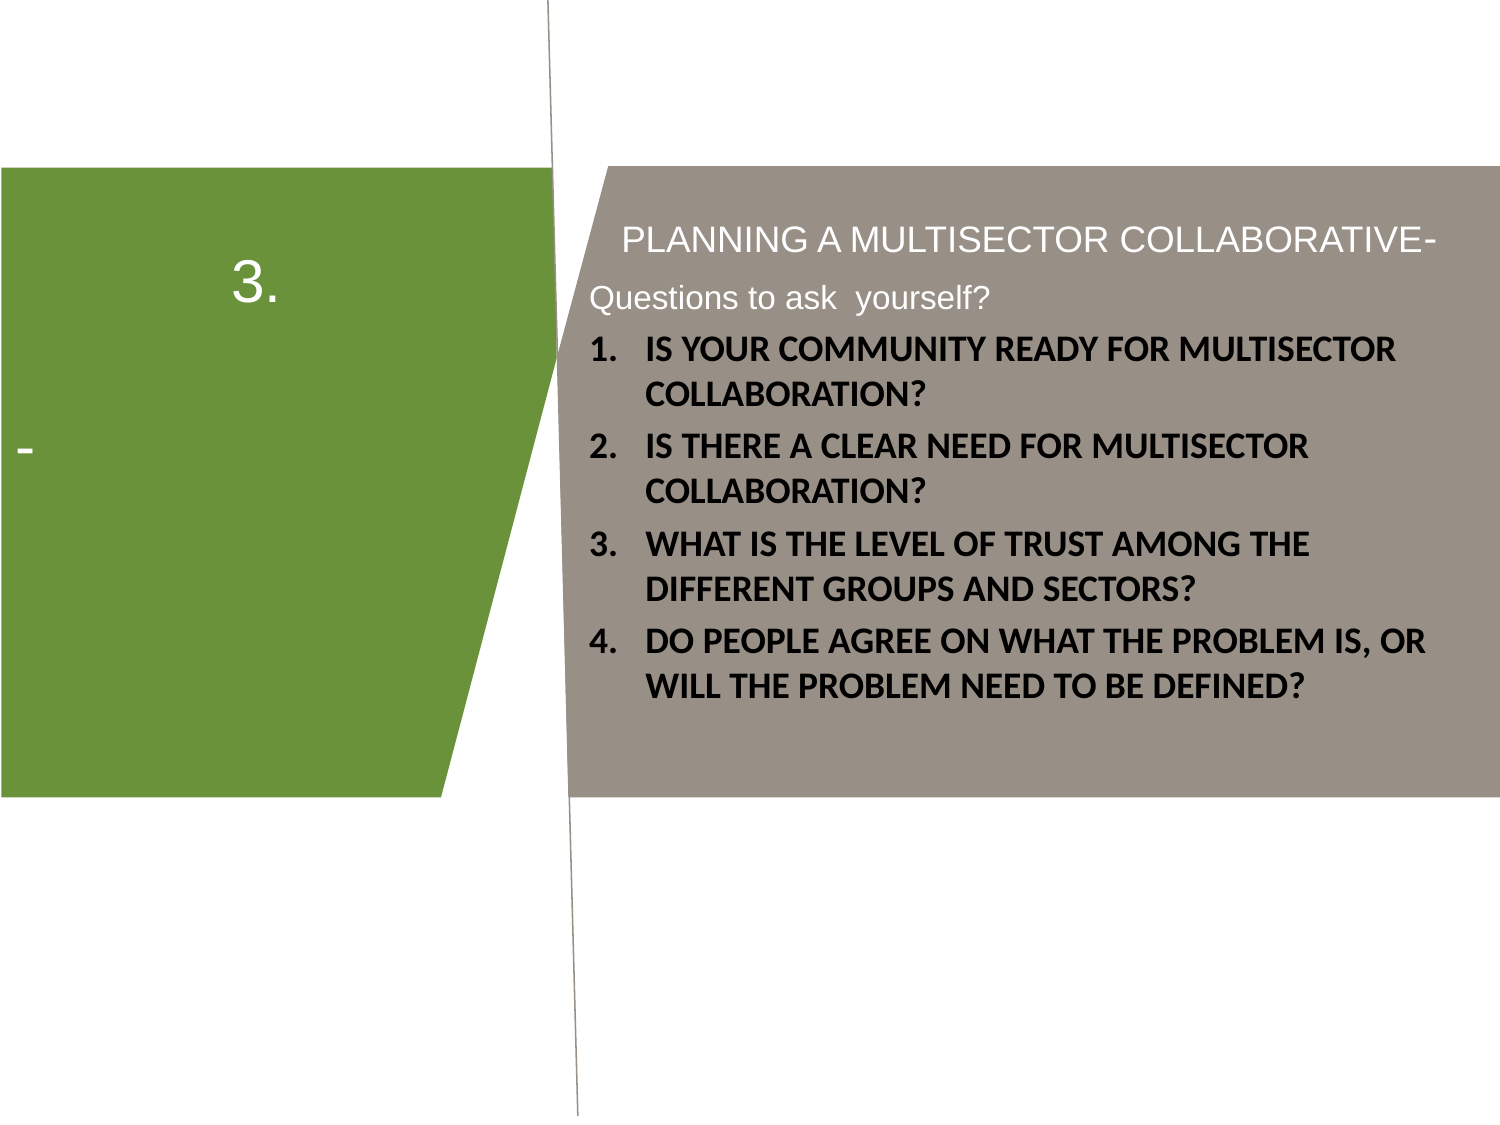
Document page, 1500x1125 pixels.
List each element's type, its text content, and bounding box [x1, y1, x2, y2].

subtitle Questions to ask yourself? IS YOUR COMMUNITY READY FOR MULTISECTOR COLLABORATION? IS THERE A CLEAR NEED FOR MULTISECTOR COLLABORATION? WHAT IS THE LEVEL OF TRUST AMONG THE DIFFERENT GROUPS AND SECTORS? DO PEOPLE AGREE ON WHAT THE PROBLEM IS, OR WILL THE PROBLEM NEED TO BE DEFINED? [574, 268, 1465, 700]
text_box - [0, 387, 442, 705]
text_box planning a multisector collaborative- [606, 167, 1465, 269]
text_box 3. [0, 167, 513, 388]
